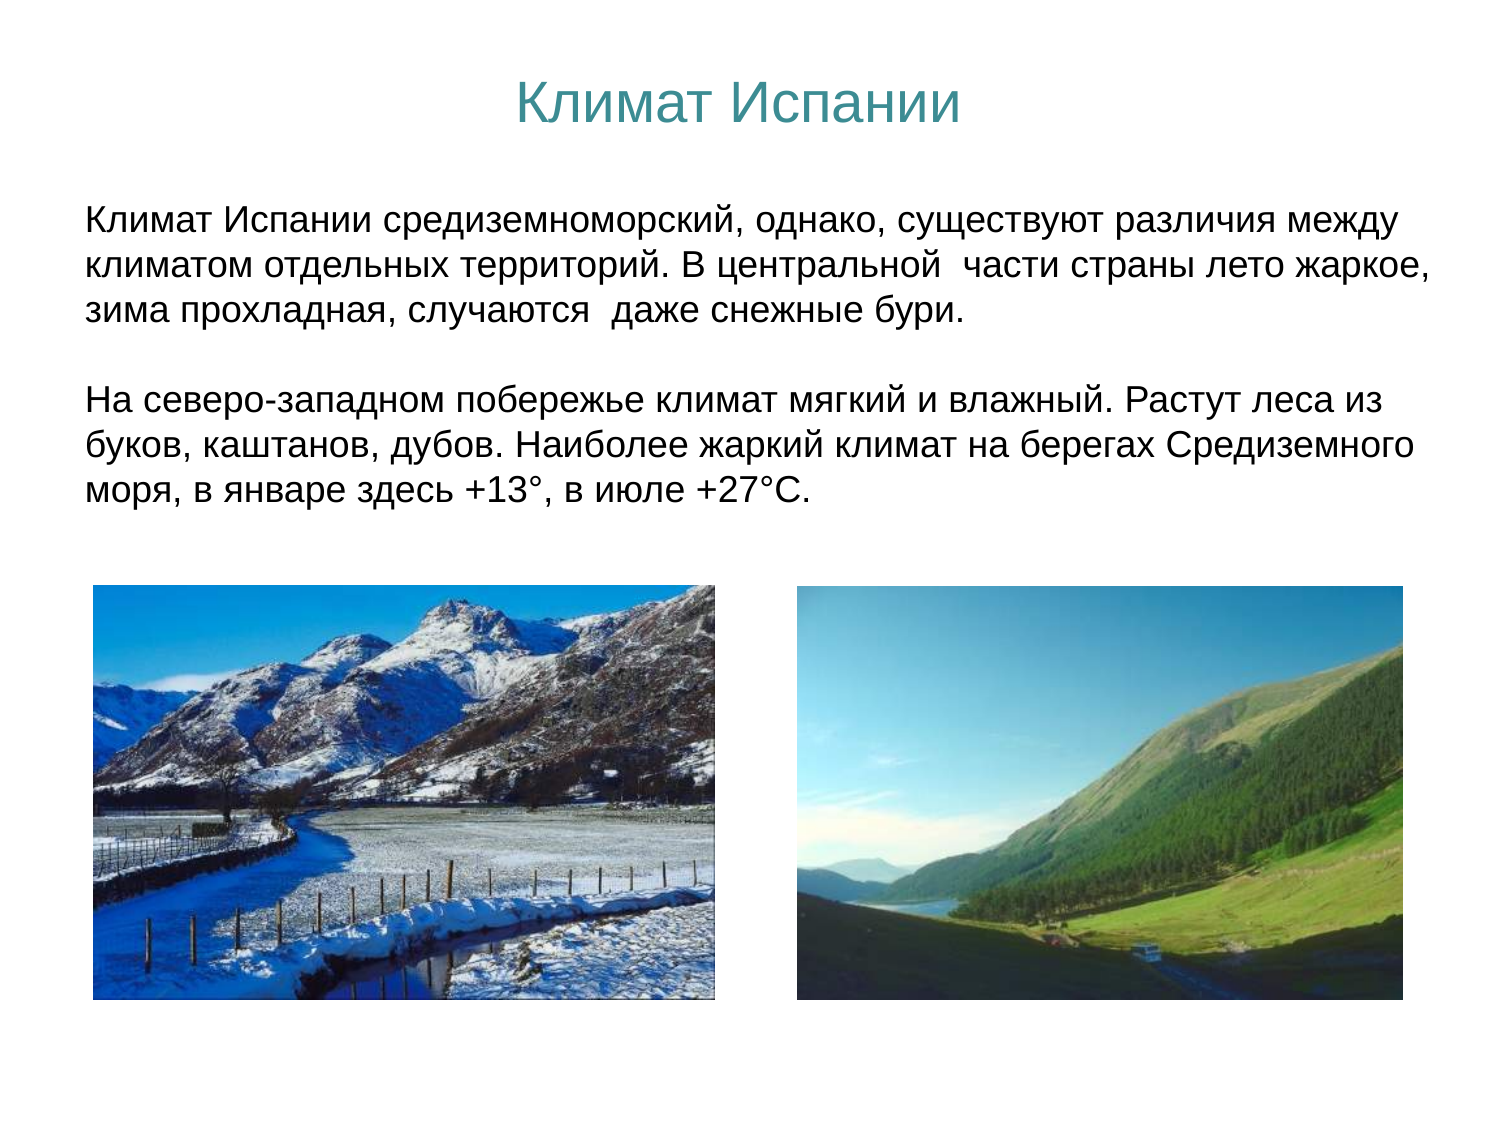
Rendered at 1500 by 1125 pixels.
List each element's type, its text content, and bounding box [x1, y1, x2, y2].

picture [93, 585, 715, 1000]
picture [93, 585, 236, 618]
text_box Климат Испании средиземноморский, однако, существуют различия между климатом отдельных территорий. В центральной части страны лето жаркое, зима прохладная, случаются даже снежные бури. На северо-западном побережье климат мягкий и влажный. Растут леса из буков, каштанов, дубов. Наиболее жаркий климат на берегах Средиземного моря, в январе здесь +13°, в июле +27°С. [70, 187, 1465, 518]
title Климат Испании [163, 46, 1313, 153]
picture [796, 585, 1403, 1000]
